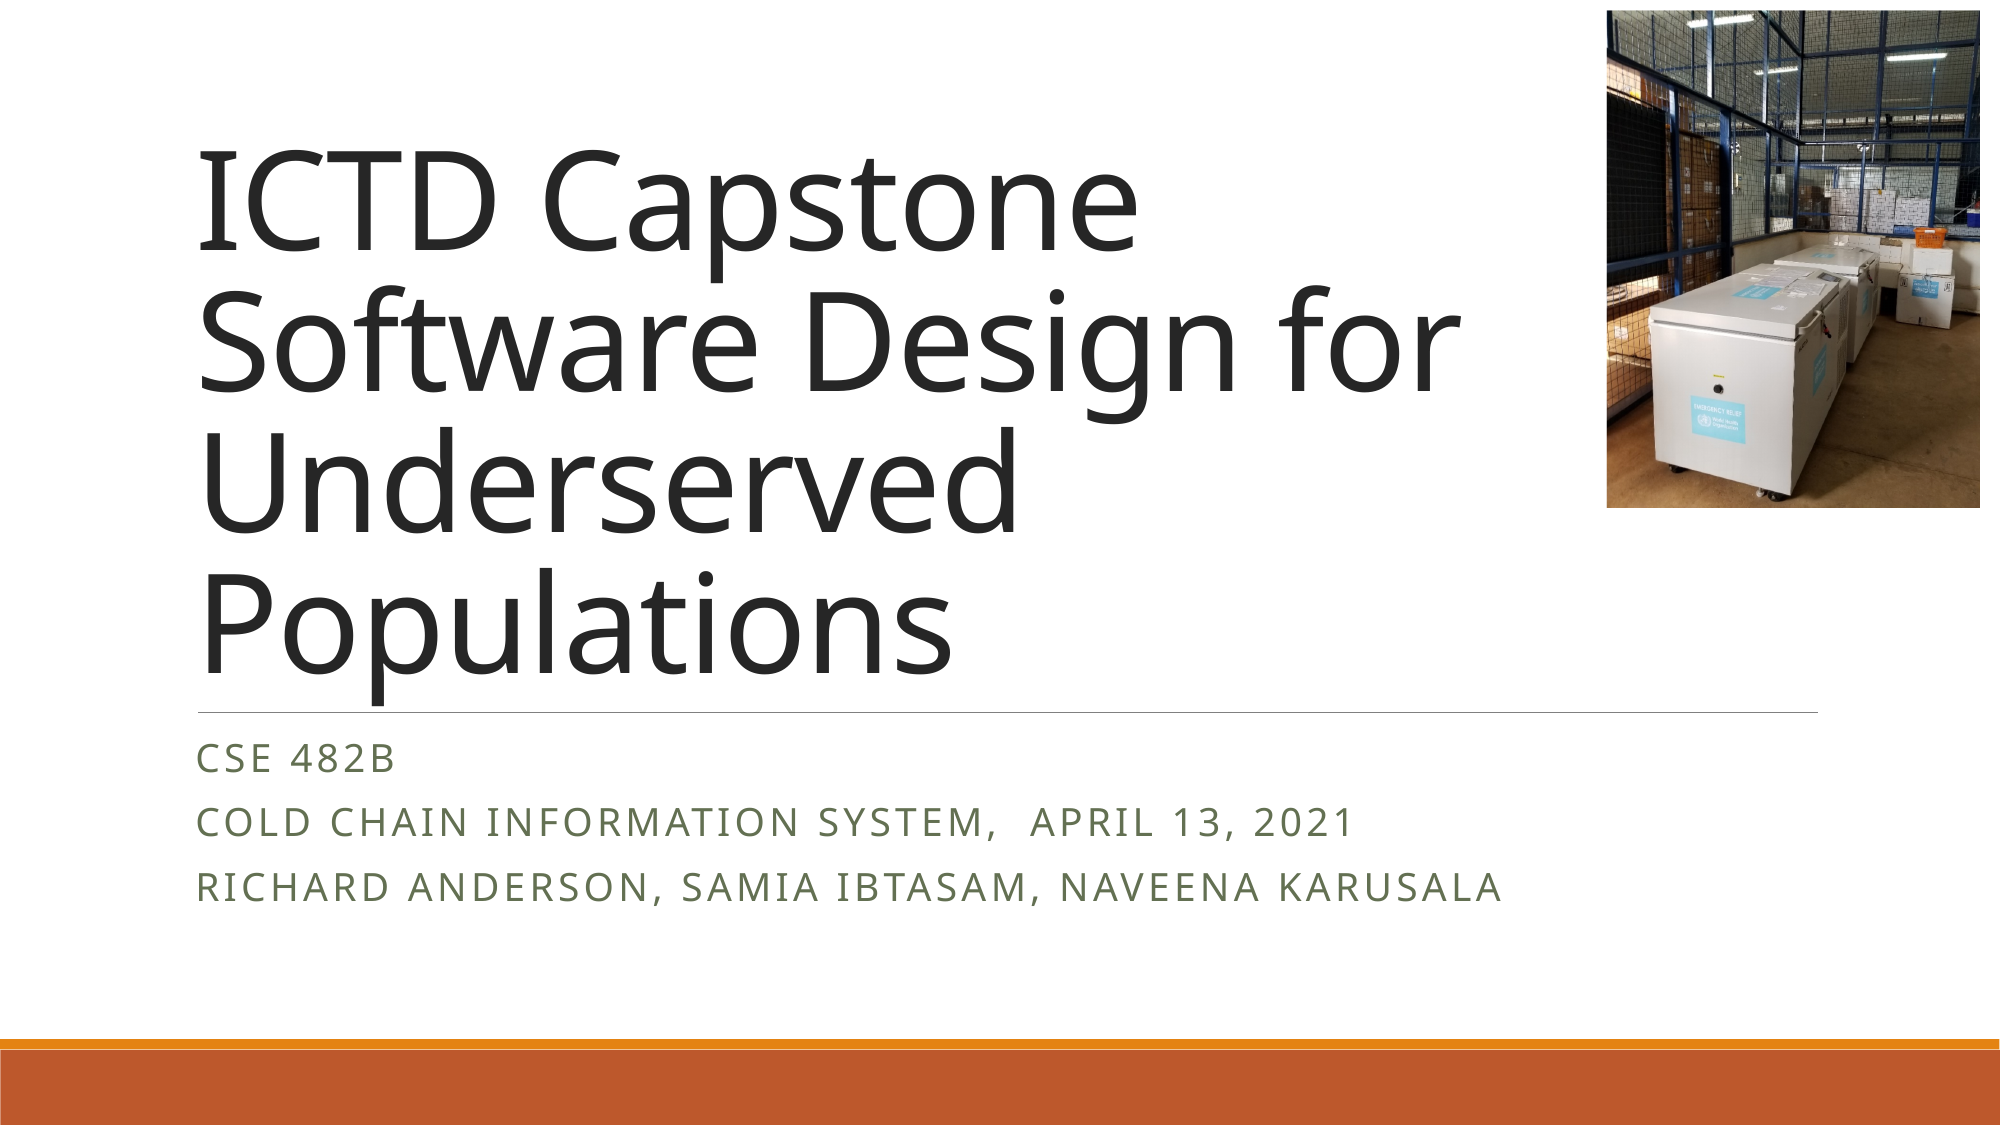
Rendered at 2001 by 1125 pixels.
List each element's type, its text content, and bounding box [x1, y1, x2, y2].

subtitle CSE 482b Cold chain InforMATION SYSTEM, April 13, 2021 Richard Anderson, Samia Ibtasam, Naveena Karusala [180, 730, 1831, 919]
picture [1543, 11, 2000, 507]
title ICTD Capstone Software Design for Underserved Populations [180, 124, 1830, 710]
